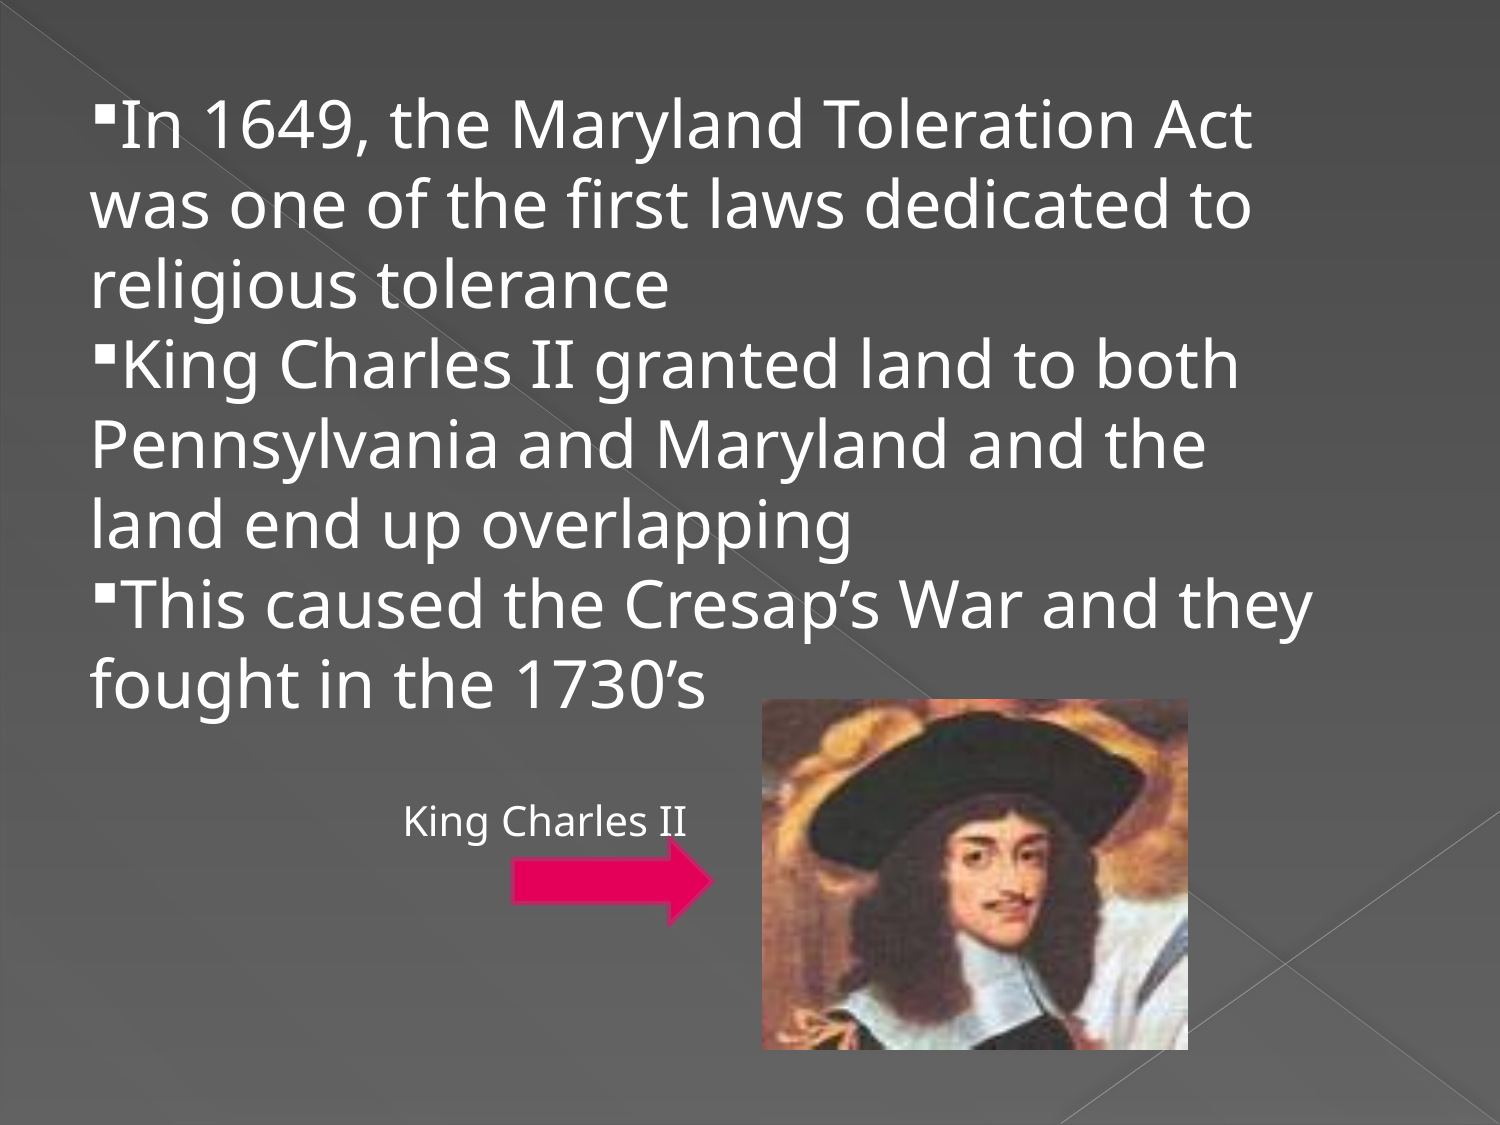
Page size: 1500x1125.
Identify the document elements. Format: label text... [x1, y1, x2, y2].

text_box In 1649, the Maryland Toleration Act was one of the first laws dedicated to religious tolerance King Charles II granted land to both Pennsylvania and Maryland and the land end up overlapping This caused the Cresap’s War and they fought in the 1730’s [74, 74, 1363, 1010]
text_box [510, 835, 715, 927]
text_box King Charles II [387, 787, 713, 903]
picture [762, 699, 1188, 1051]
